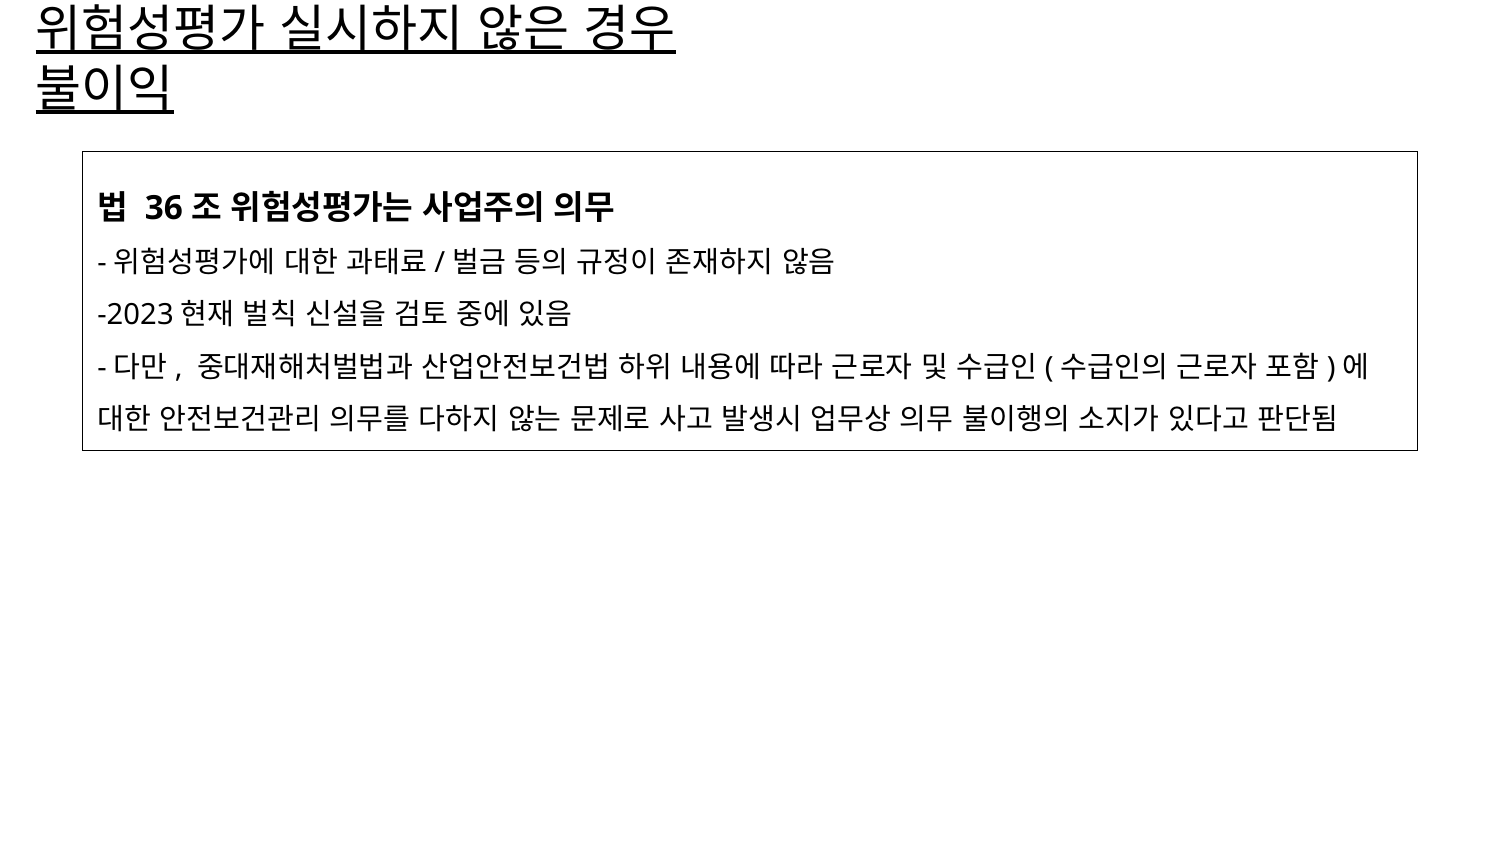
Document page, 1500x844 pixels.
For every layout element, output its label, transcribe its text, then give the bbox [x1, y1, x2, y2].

text_box 법 36조 위험성평가는 사업주의 의무 -위험성평가에 대한 과태료/벌금 등의 규정이 존재하지 않음 -2023현재 벌칙 신설을 검토 중에 있음 -다만, 중대재해처벌법과 산업안전보건법 하위 내용에 따라 근로자 및 수급인(수급인의 근로자 포함)에 대한 안전보건관리 의무를 다하지 않는 문제로 사고 발생시 업무상 의무 불이행의 소지가 있다고 판단됨 [82, 151, 1418, 451]
title 위험성평가 실시하지 않은 경우 불이익 [20, 16, 839, 96]
